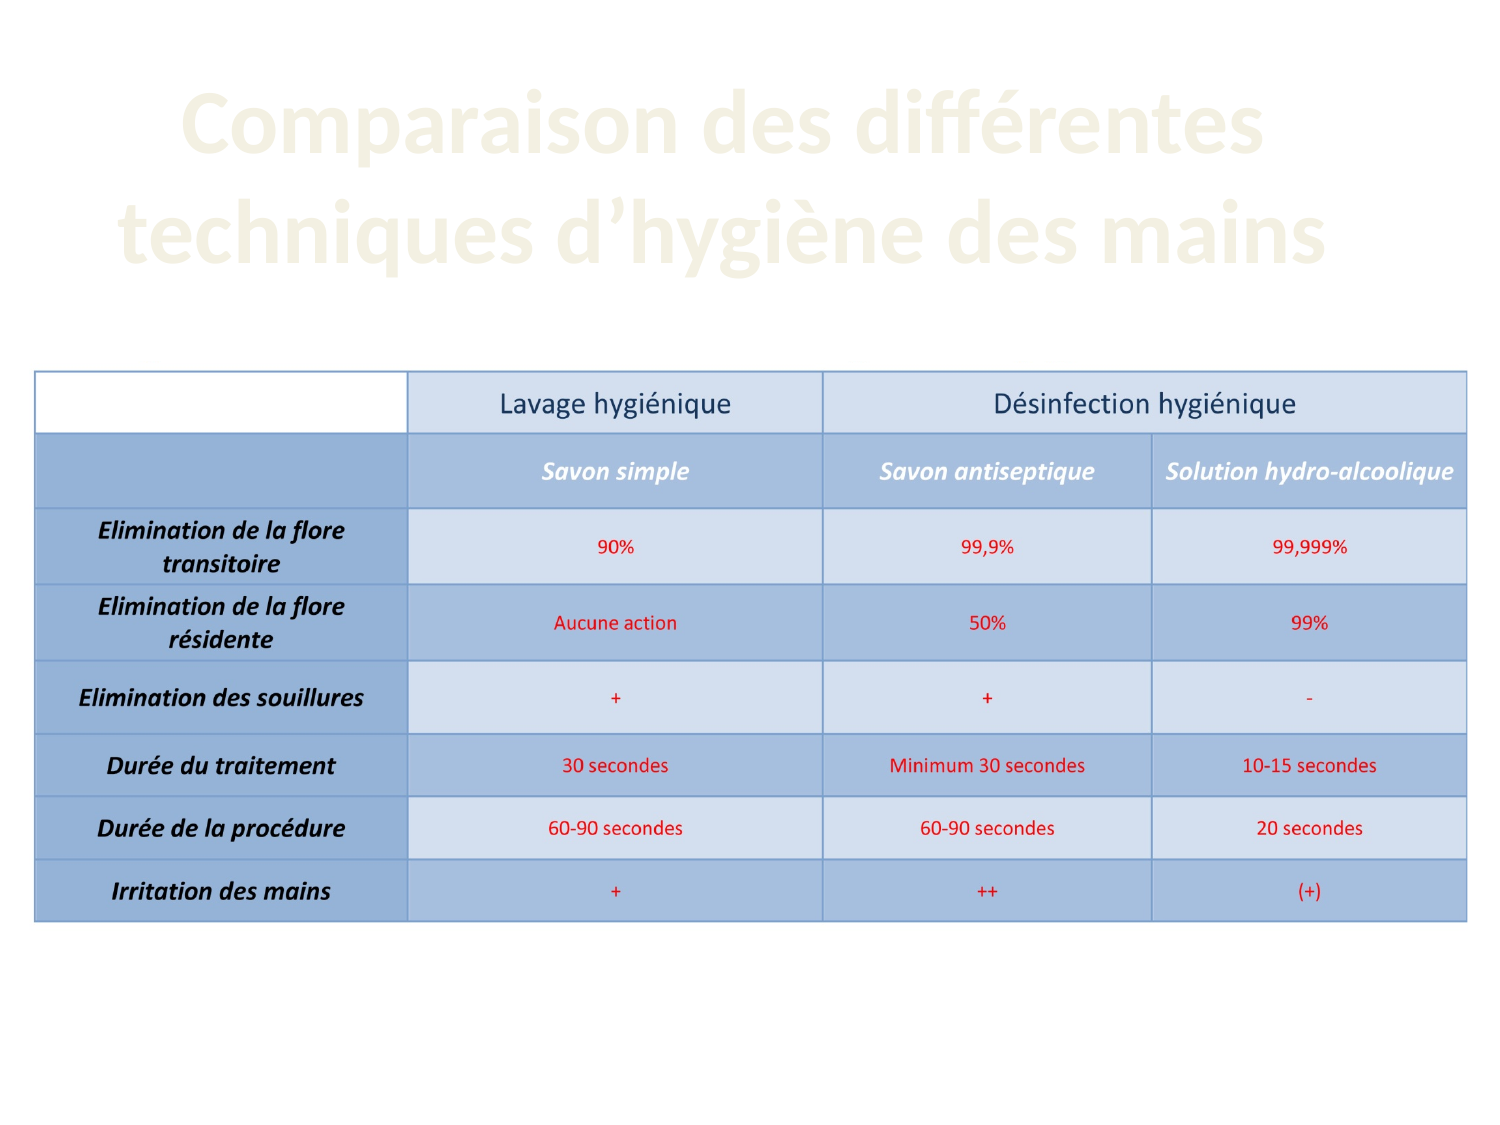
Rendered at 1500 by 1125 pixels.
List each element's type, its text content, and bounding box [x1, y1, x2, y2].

picture [29, 361, 1468, 953]
text_box Comparaison des différentes techniques d’hygiène des mains [0, 54, 1447, 290]
